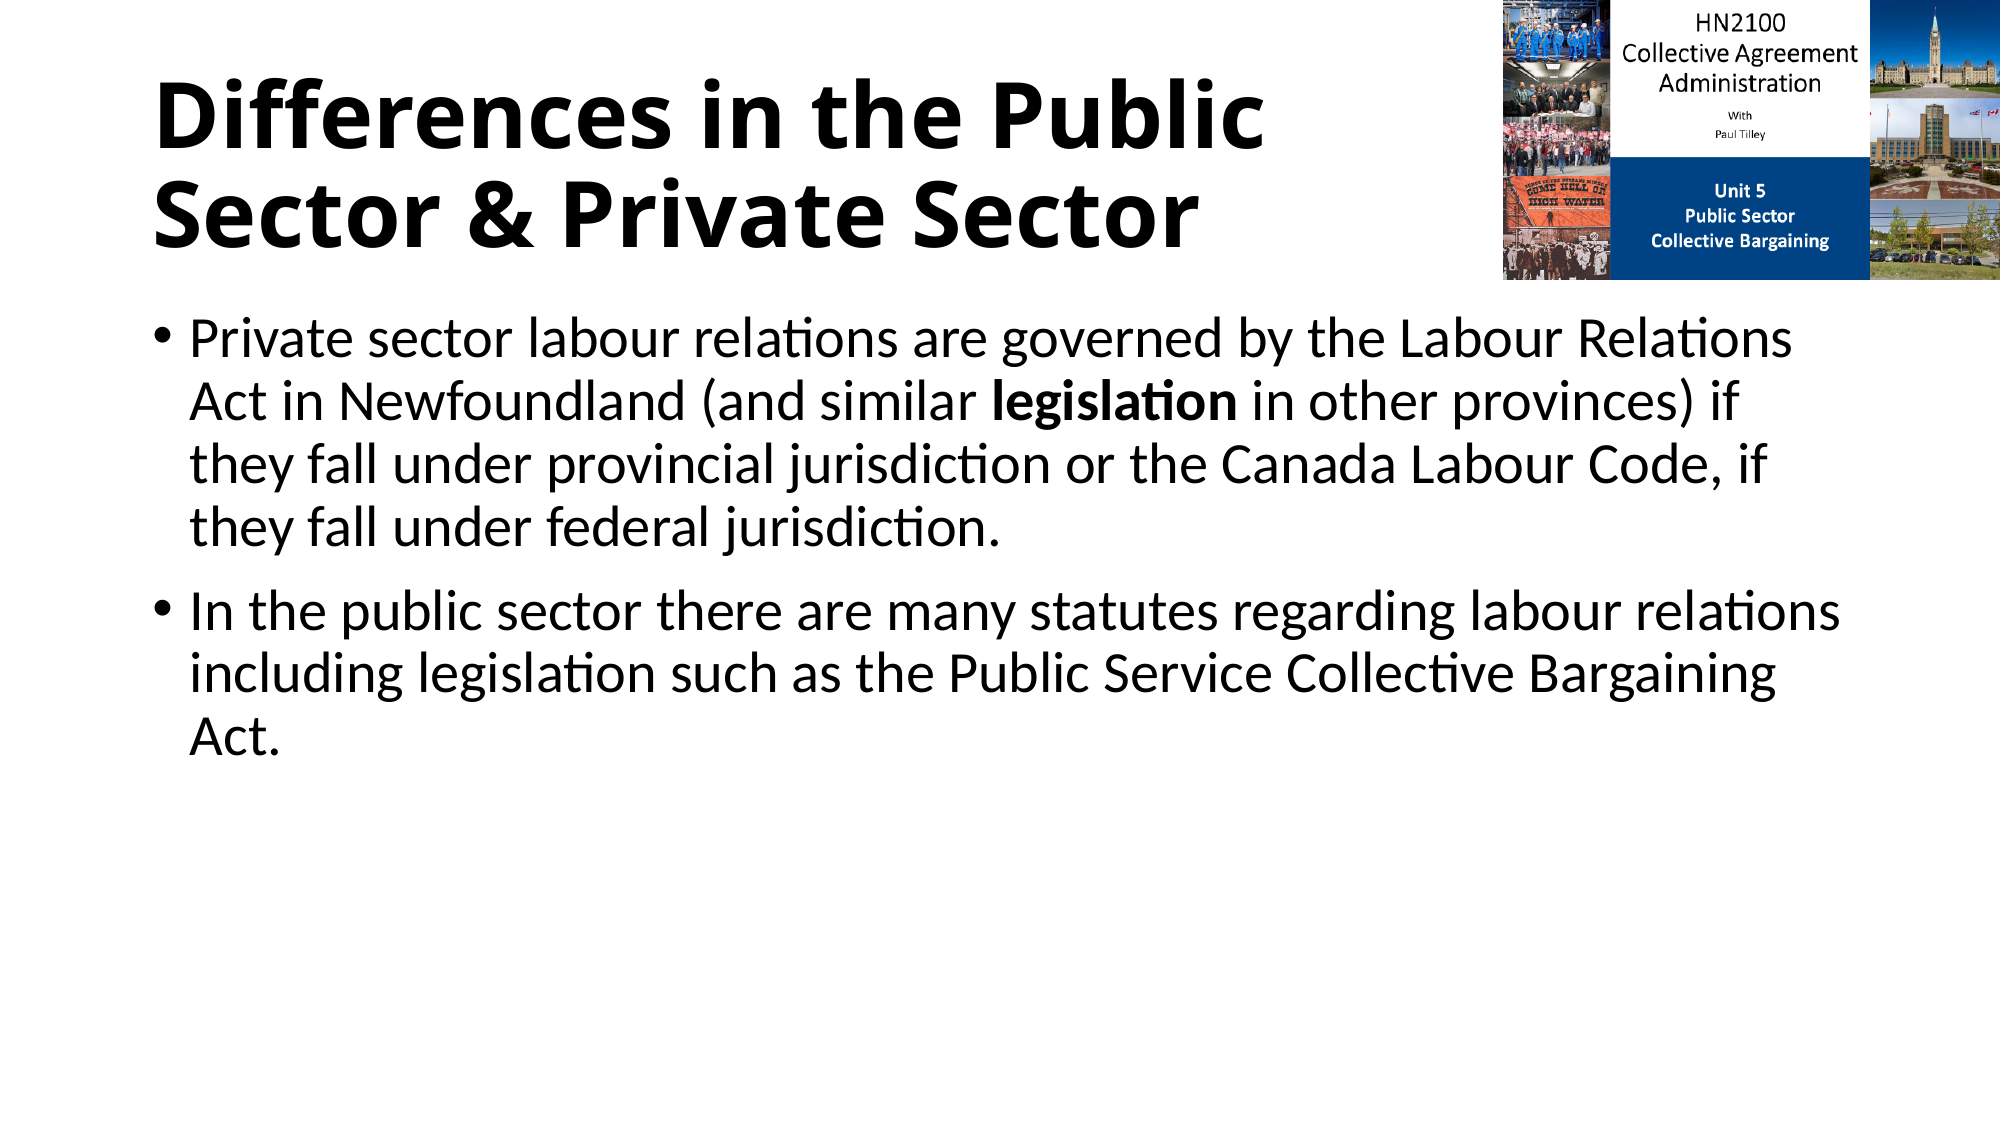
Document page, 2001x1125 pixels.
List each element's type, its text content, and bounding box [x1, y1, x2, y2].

picture [1503, 0, 2000, 280]
title Differences in the Public Sector & Private Sector [137, 59, 1503, 278]
list Private sector labour relations are governed by the Labour Relations Act in Newfoundland (and similar legislation in other provinces) if they fall under provincial jurisdiction or the Canada Labour Code, if they fall under federal jurisdiction. In the public sector there are many statutes regarding labour relations including legislation such as the Public Service Collective Bargaining Act. [137, 299, 1863, 1014]
